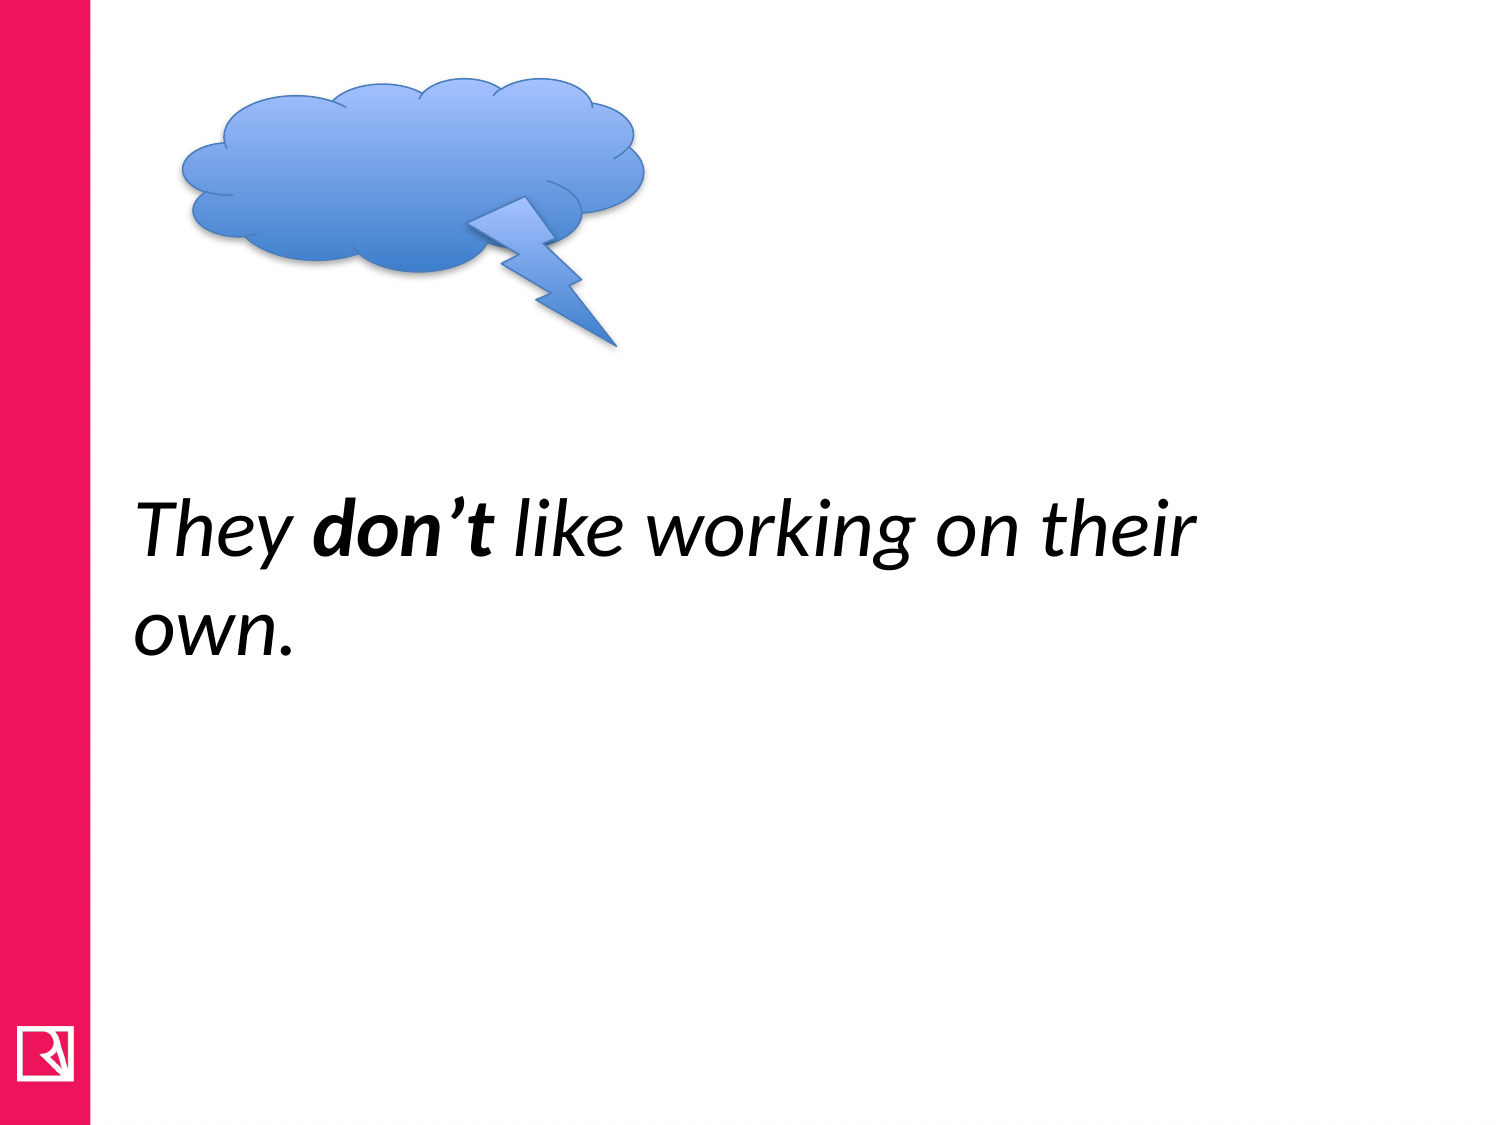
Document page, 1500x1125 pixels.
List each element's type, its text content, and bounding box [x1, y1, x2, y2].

text_box [181, 77, 645, 273]
list They don’t like working on their own. [118, 550, 1394, 797]
picture [0, 0, 1500, 1125]
text_box [465, 195, 618, 347]
